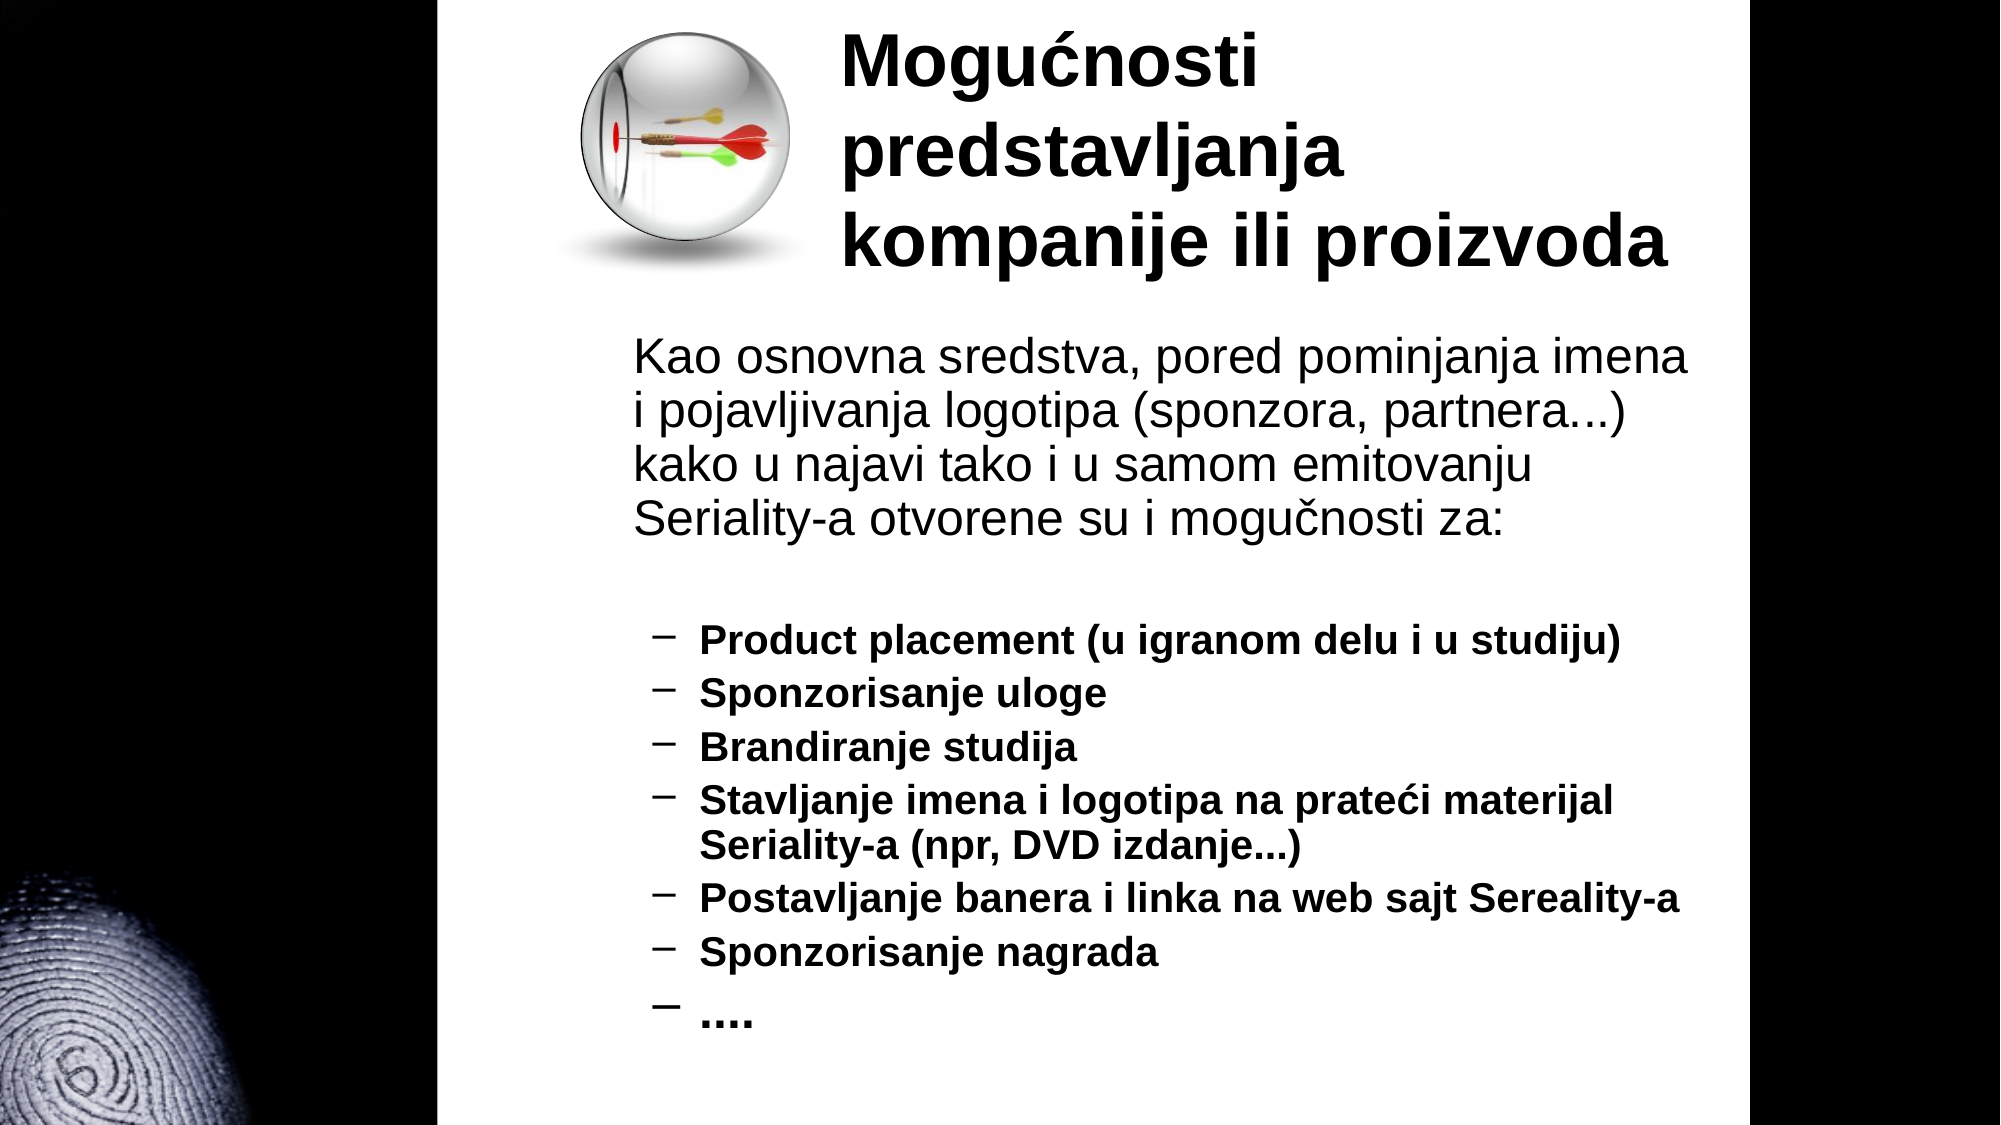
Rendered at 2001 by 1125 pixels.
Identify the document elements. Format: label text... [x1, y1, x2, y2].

title Mogućnosti predstavljanja kompanije ili proizvoda [829, 87, 1721, 207]
list Kao osnovna sredstva, pored pominjanja imena i pojavljivanja logotipa (sponzora, partnera...) kako u najavi tako i u samom emitovanju Seriality-a otvorene su i mogučnosti za: Product placement (u igranom delu i u studiju) Sponzorisanje uloge Brandiranje studija Stavljanje imena i logotipa na prateći materijal Seriality-a (npr, DVD izdanje...) Postavljanje banera i linka na web sajt Sereality-a Sponzorisanje nagrada .... [562, 322, 1720, 1125]
picture [0, 0, 437, 1125]
picture [1750, 0, 2001, 1125]
text_box [437, 0, 1750, 1125]
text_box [549, 0, 825, 276]
